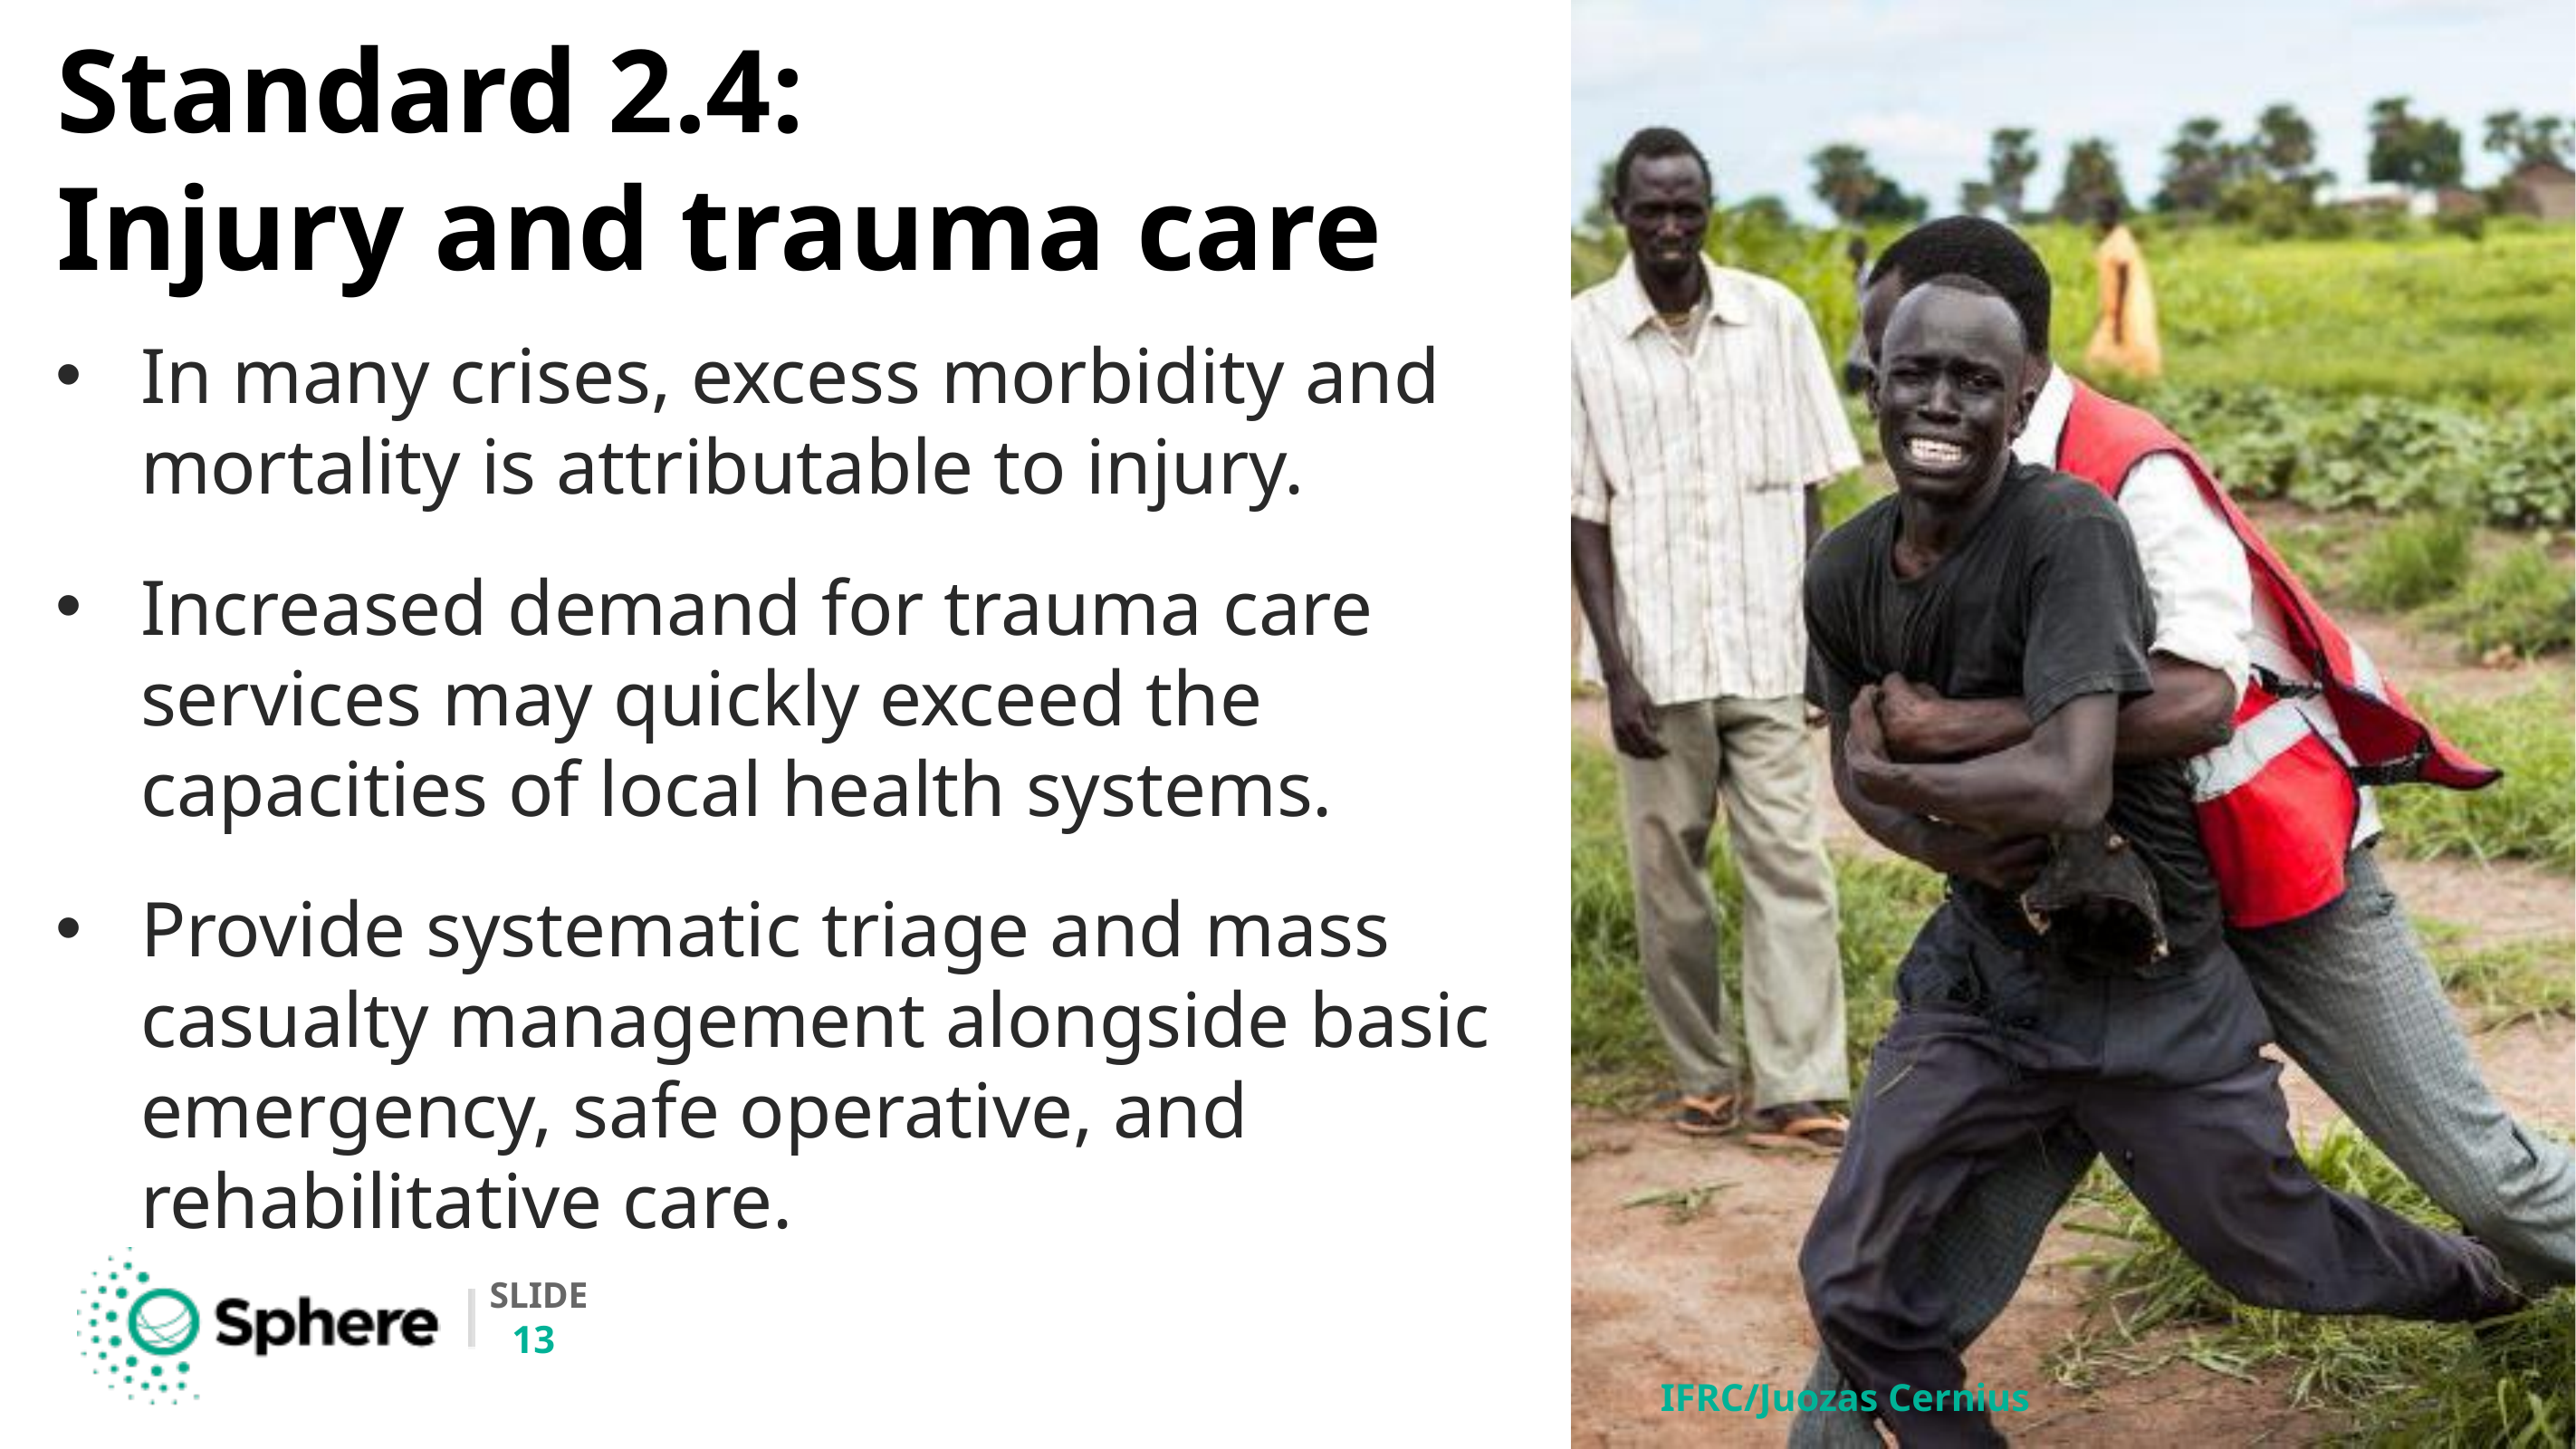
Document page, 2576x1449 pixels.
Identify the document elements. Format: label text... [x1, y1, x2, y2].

title Standard 2.4: Injury and trauma care [49, 10, 1404, 306]
picture [1570, 0, 2576, 1449]
picture [77, 1369, 441, 1407]
slide_number ‹#› [504, 1308, 567, 1449]
list In many crises, excess morbidity and mortality is attributable to injury. Increased demand for trauma care services may quickly exceed the capacities of local health systems. Provide systematic triage and mass casualty management alongside basic emergency, safe operative, and rehabilitative care. [47, 321, 1556, 1369]
